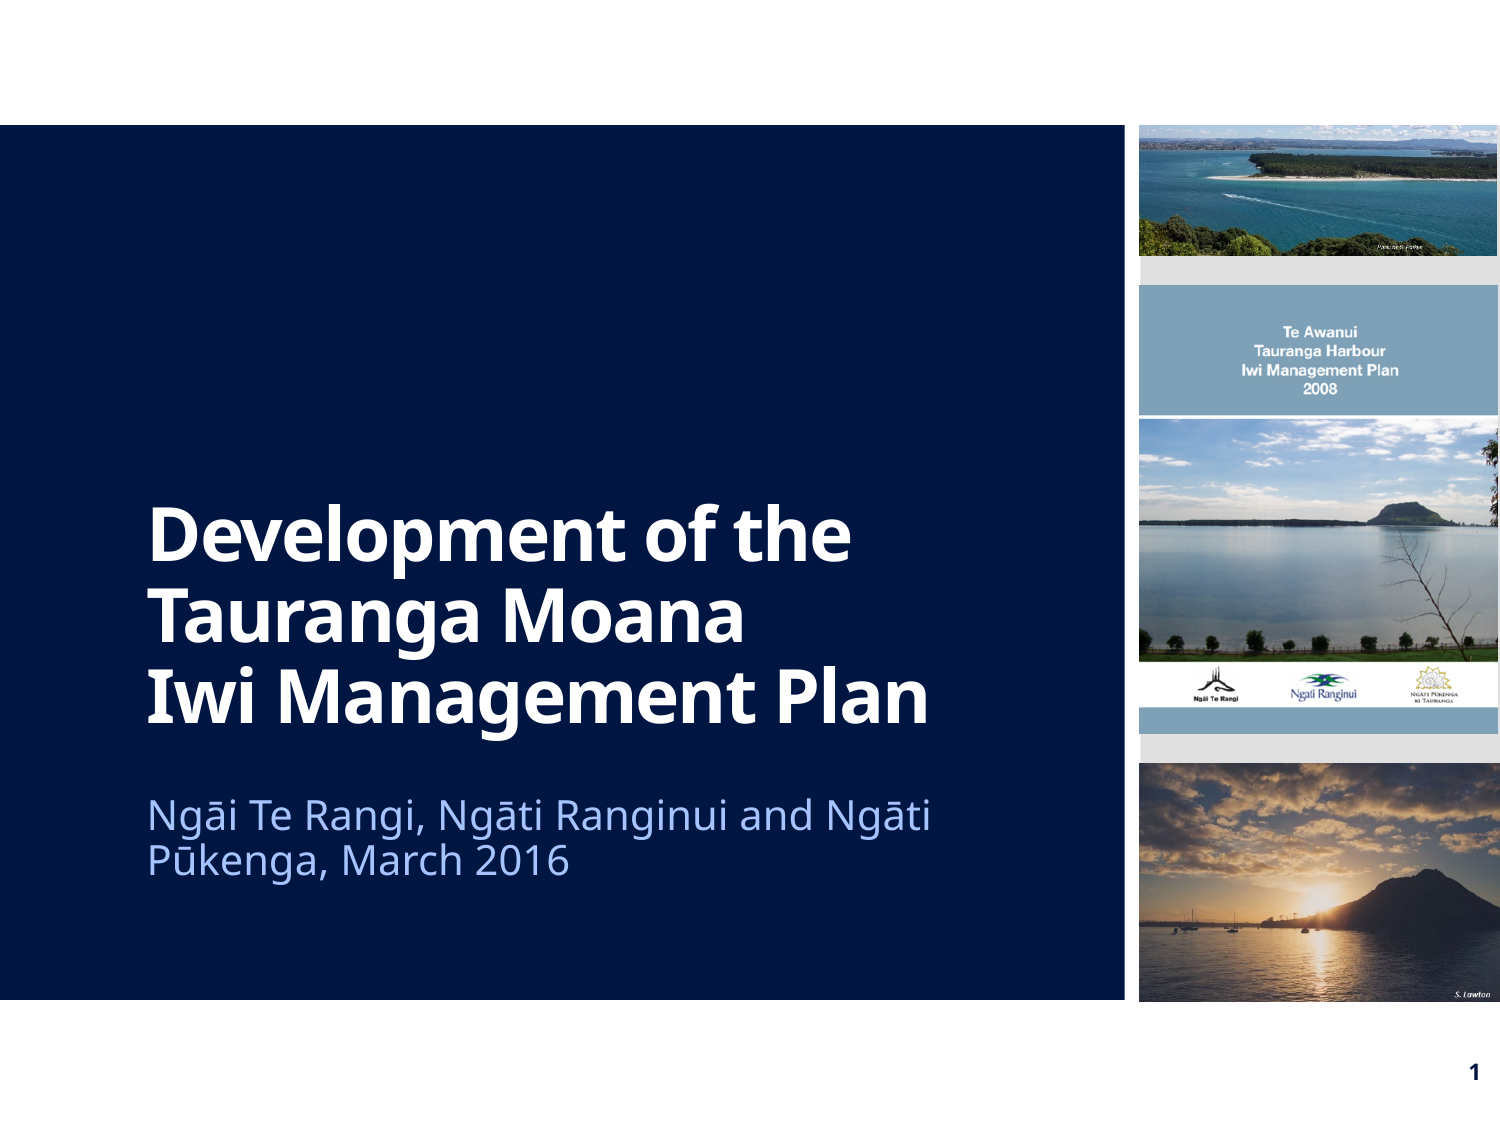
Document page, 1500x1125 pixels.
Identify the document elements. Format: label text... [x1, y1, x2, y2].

picture [1139, 763, 1500, 1003]
title Development of the Tauranga Moana Iwi Management Plan [131, 213, 1032, 747]
picture [1139, 125, 1497, 257]
subtitle Ngāi Te Rangi, Ngāti Ranginui and Ngāti Pūkenga, March 2016 [131, 786, 1093, 941]
slide_number 1 [1308, 1042, 1497, 1103]
picture [1139, 284, 1498, 735]
